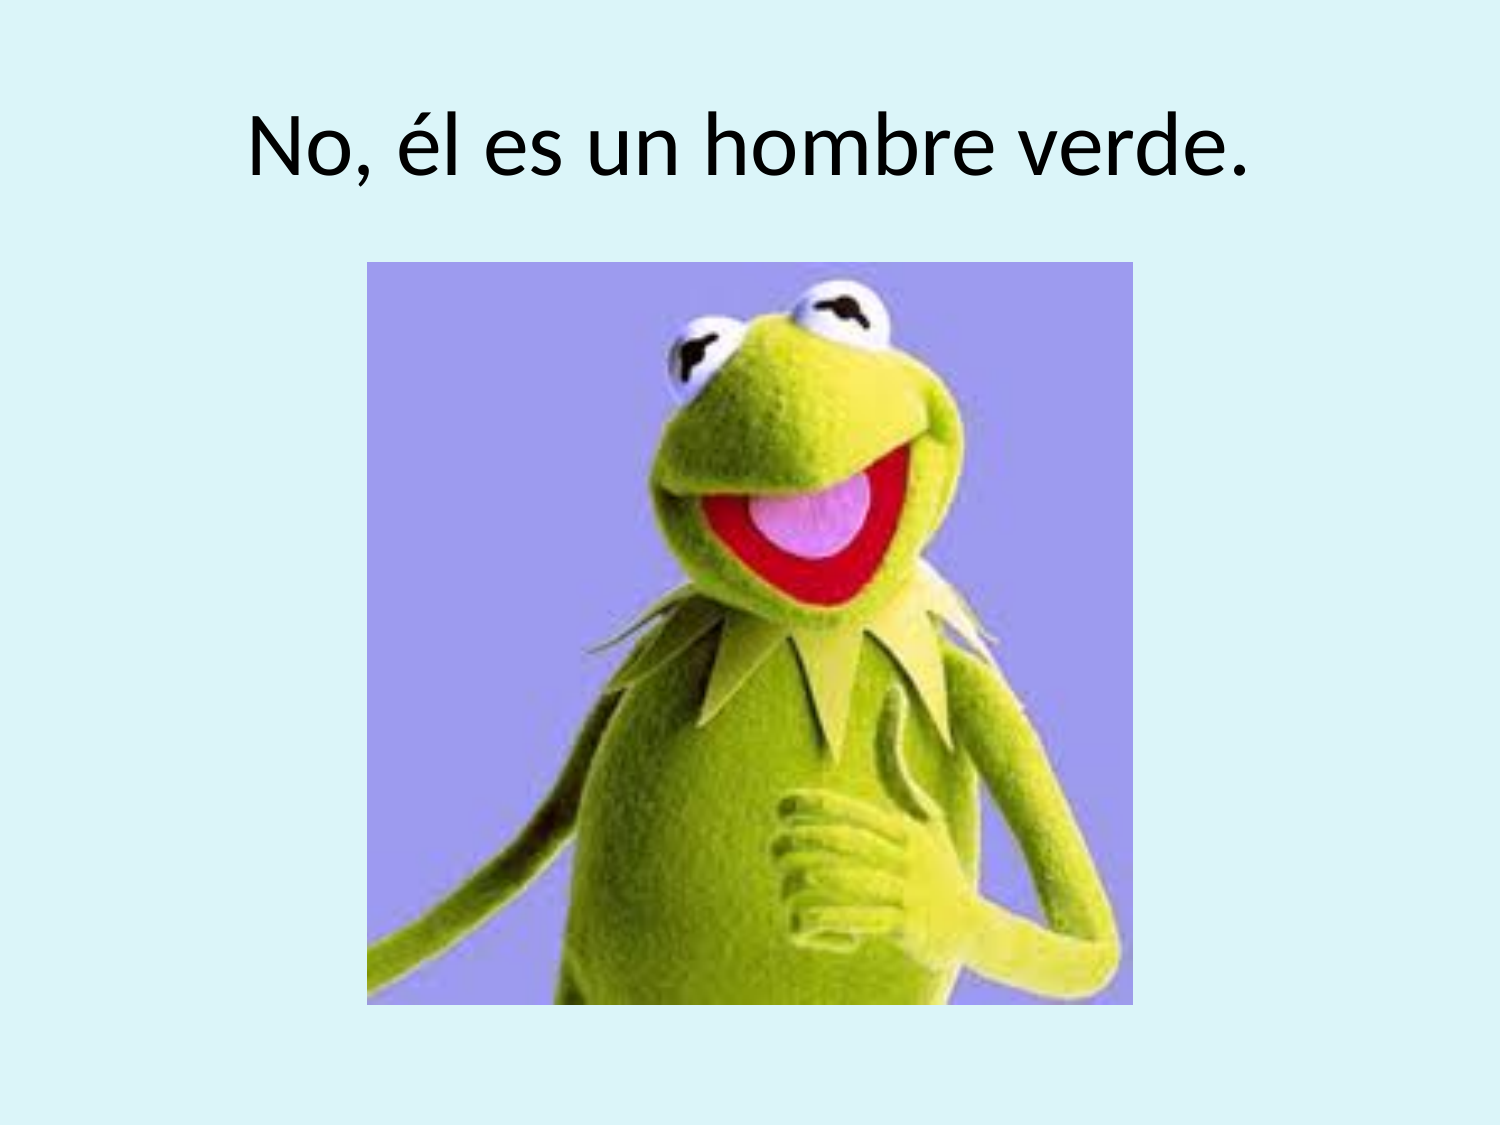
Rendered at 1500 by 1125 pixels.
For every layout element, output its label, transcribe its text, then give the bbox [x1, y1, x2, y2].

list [74, 262, 1426, 1006]
title No, él es un hombre verde. [75, 45, 1425, 233]
